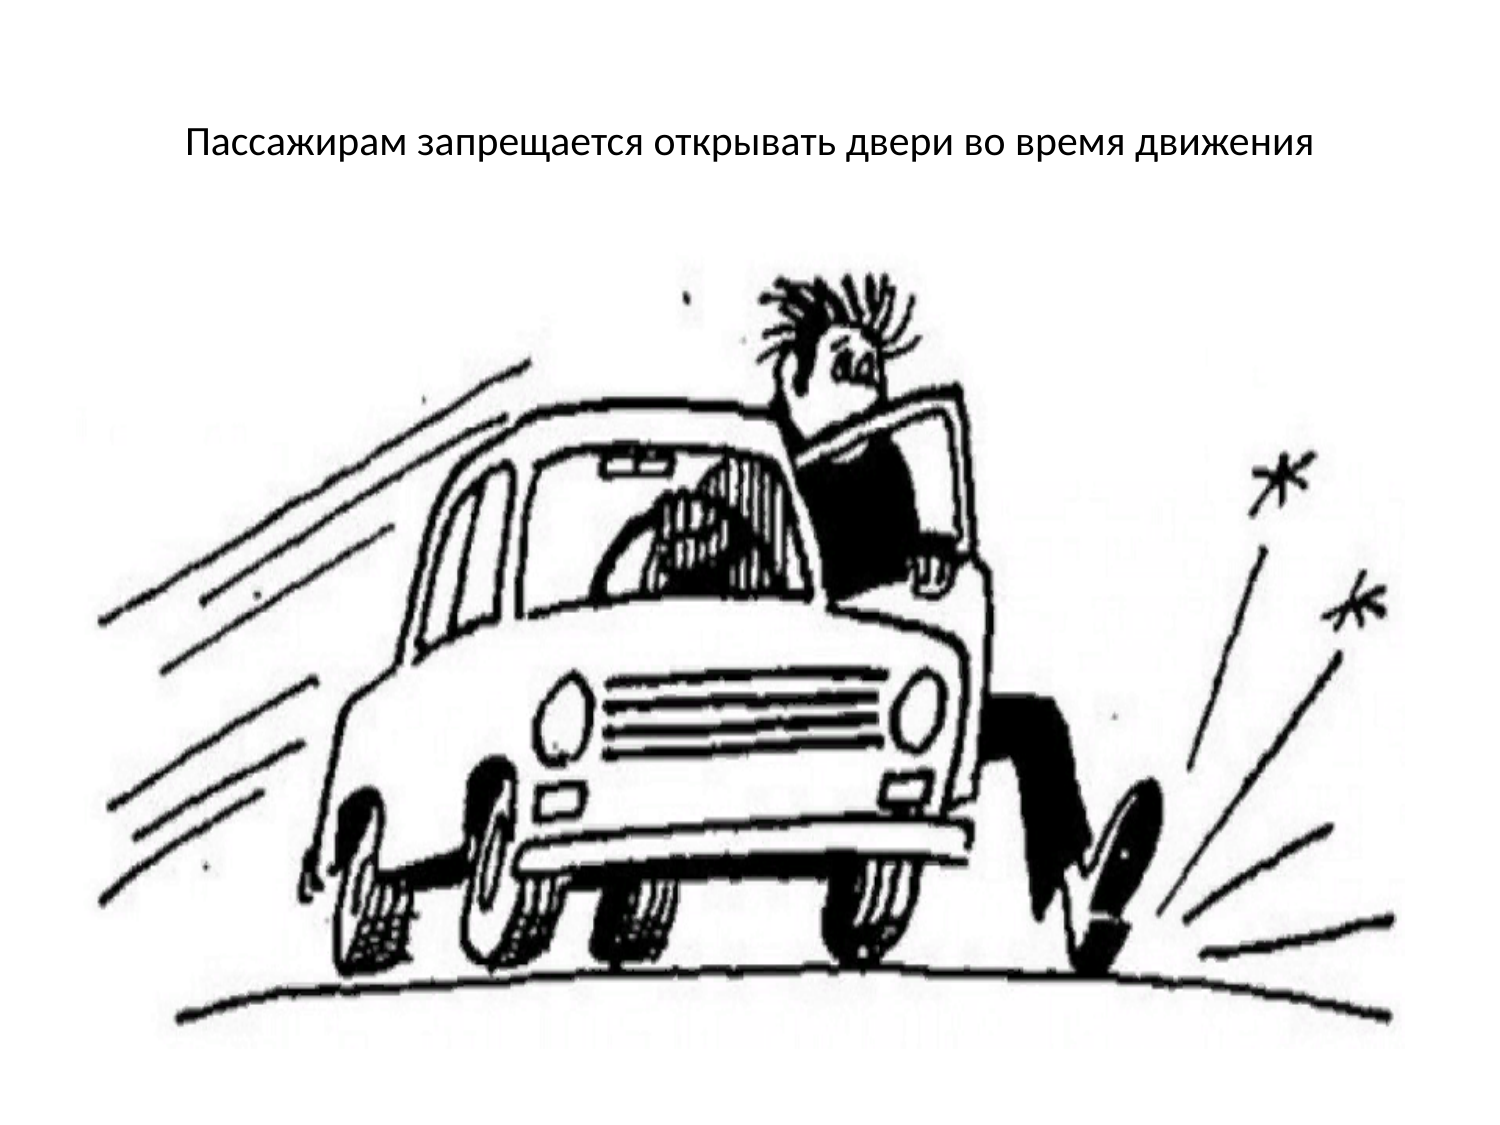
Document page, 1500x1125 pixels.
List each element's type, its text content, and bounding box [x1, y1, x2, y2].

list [76, 243, 1406, 1050]
title Пассажирам запрещается открывать двери во время движения [75, 45, 1425, 233]
